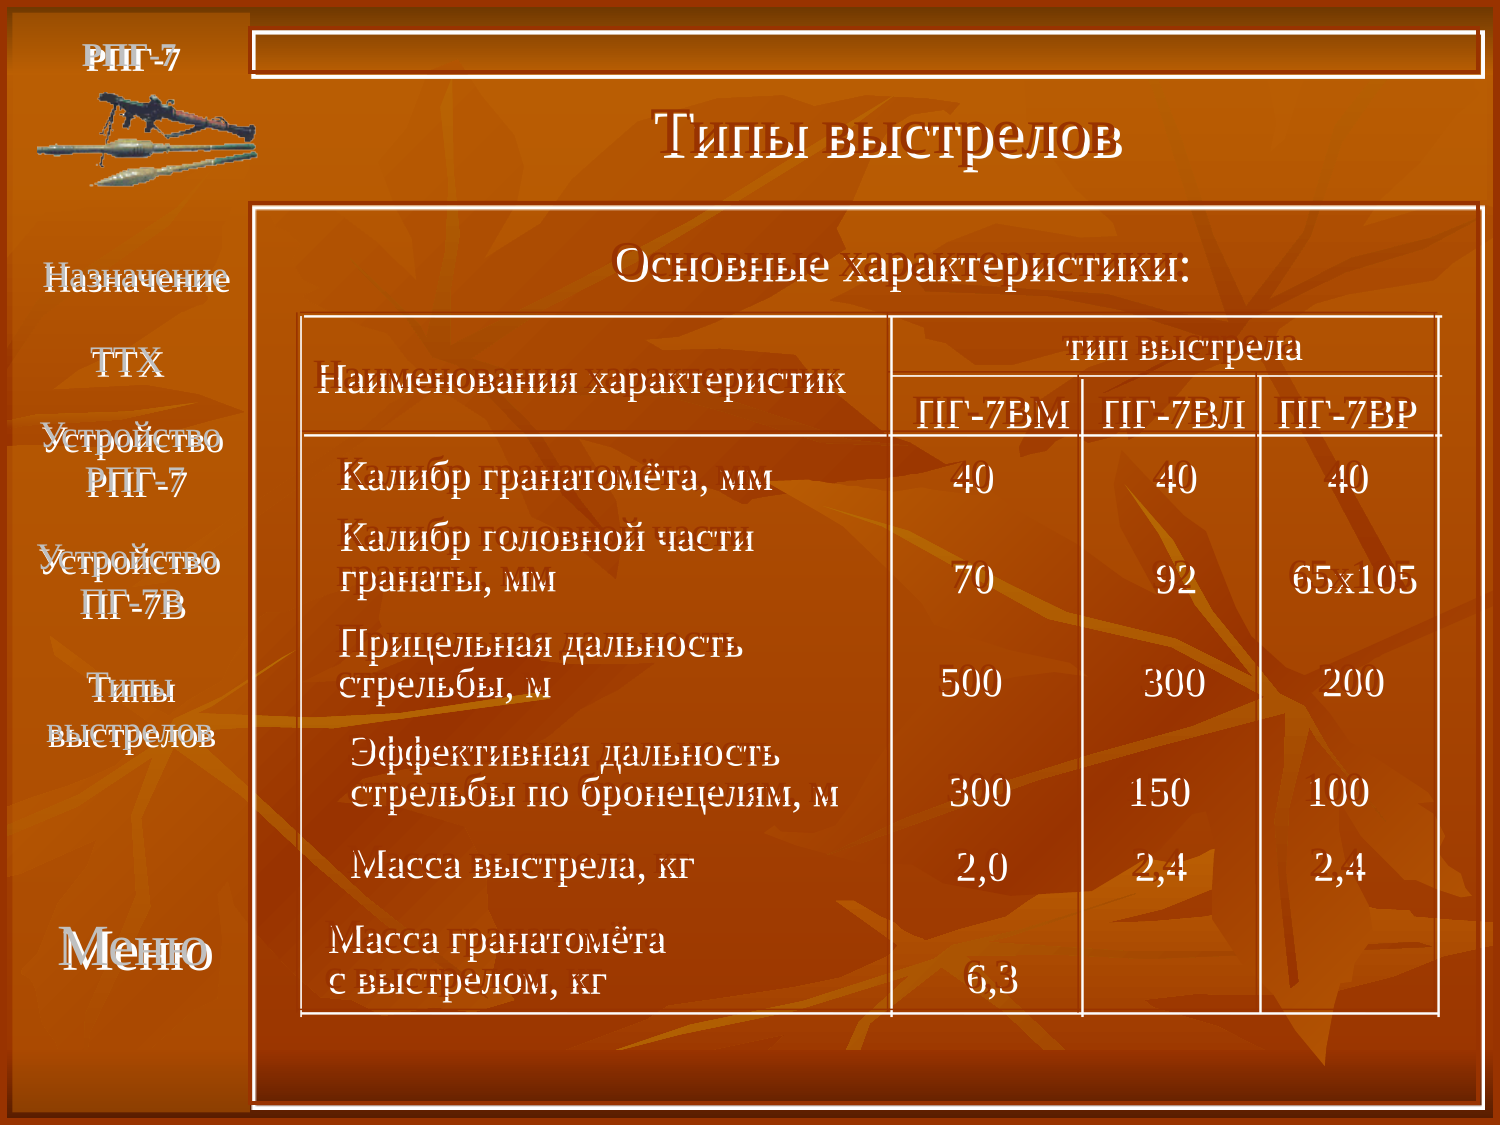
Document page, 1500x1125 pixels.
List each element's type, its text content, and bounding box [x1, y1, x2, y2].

text_box Масса гранатомёта с выстрелом, кг [309, 909, 734, 1004]
text_box Калибр головной части гранаты, мм [321, 507, 776, 602]
text_box Наименования характеристик [302, 339, 857, 405]
text_box 2,0 2,4 2,4 [937, 827, 1377, 893]
text_box Калибр гранатомёта, мм [321, 436, 784, 502]
text_box ПГ-7ВМ ПГ-7ВЛ ПГ-7ВР [897, 377, 1078, 440]
text_box [12, 12, 250, 75]
text_box [249, 203, 1478, 1104]
text_box 500 300 200 [921, 642, 1395, 708]
text_box [0, 0, 1500, 1125]
text_box Основные характеристики: [595, 219, 1203, 294]
text_box Устройство РПГ-7 [24, 403, 237, 508]
text_box Меню [43, 900, 225, 985]
text_box тип выстрела [1046, 306, 1314, 371]
text_box [249, 28, 1478, 72]
text_box 70 92 65х105 [933, 539, 1429, 605]
text_box Прицельная дальность стрельбы, м [319, 613, 765, 709]
text_box ПГ-7ВМ ПГ-7ВЛ ПГ-7ВР [1079, 377, 1256, 439]
text_box [12, 75, 1488, 200]
picture [37, 92, 259, 189]
text_box Масса выстрела, кг [331, 824, 706, 889]
text_box [12, 200, 250, 1113]
text_box 40 40 40 [934, 439, 1380, 505]
text_box 300 150 100 [930, 752, 1381, 818]
text_box Типы выстрелов [635, 79, 1135, 175]
text_box Устройство ПГ-7В [21, 524, 234, 630]
text_box РПГ-7 [67, 25, 192, 81]
text_box 6,3 [947, 939, 1041, 1005]
text_box Типы выстрелов [31, 653, 229, 758]
text_box ПГ-7ВМ ПГ-7ВЛ ПГ-7ВР [1261, 377, 1429, 440]
text_box Назначение [27, 242, 244, 303]
text_box Эффективная дальность стрельбы по бронецелям, м [331, 722, 850, 818]
text_box ТТХ [75, 328, 178, 388]
